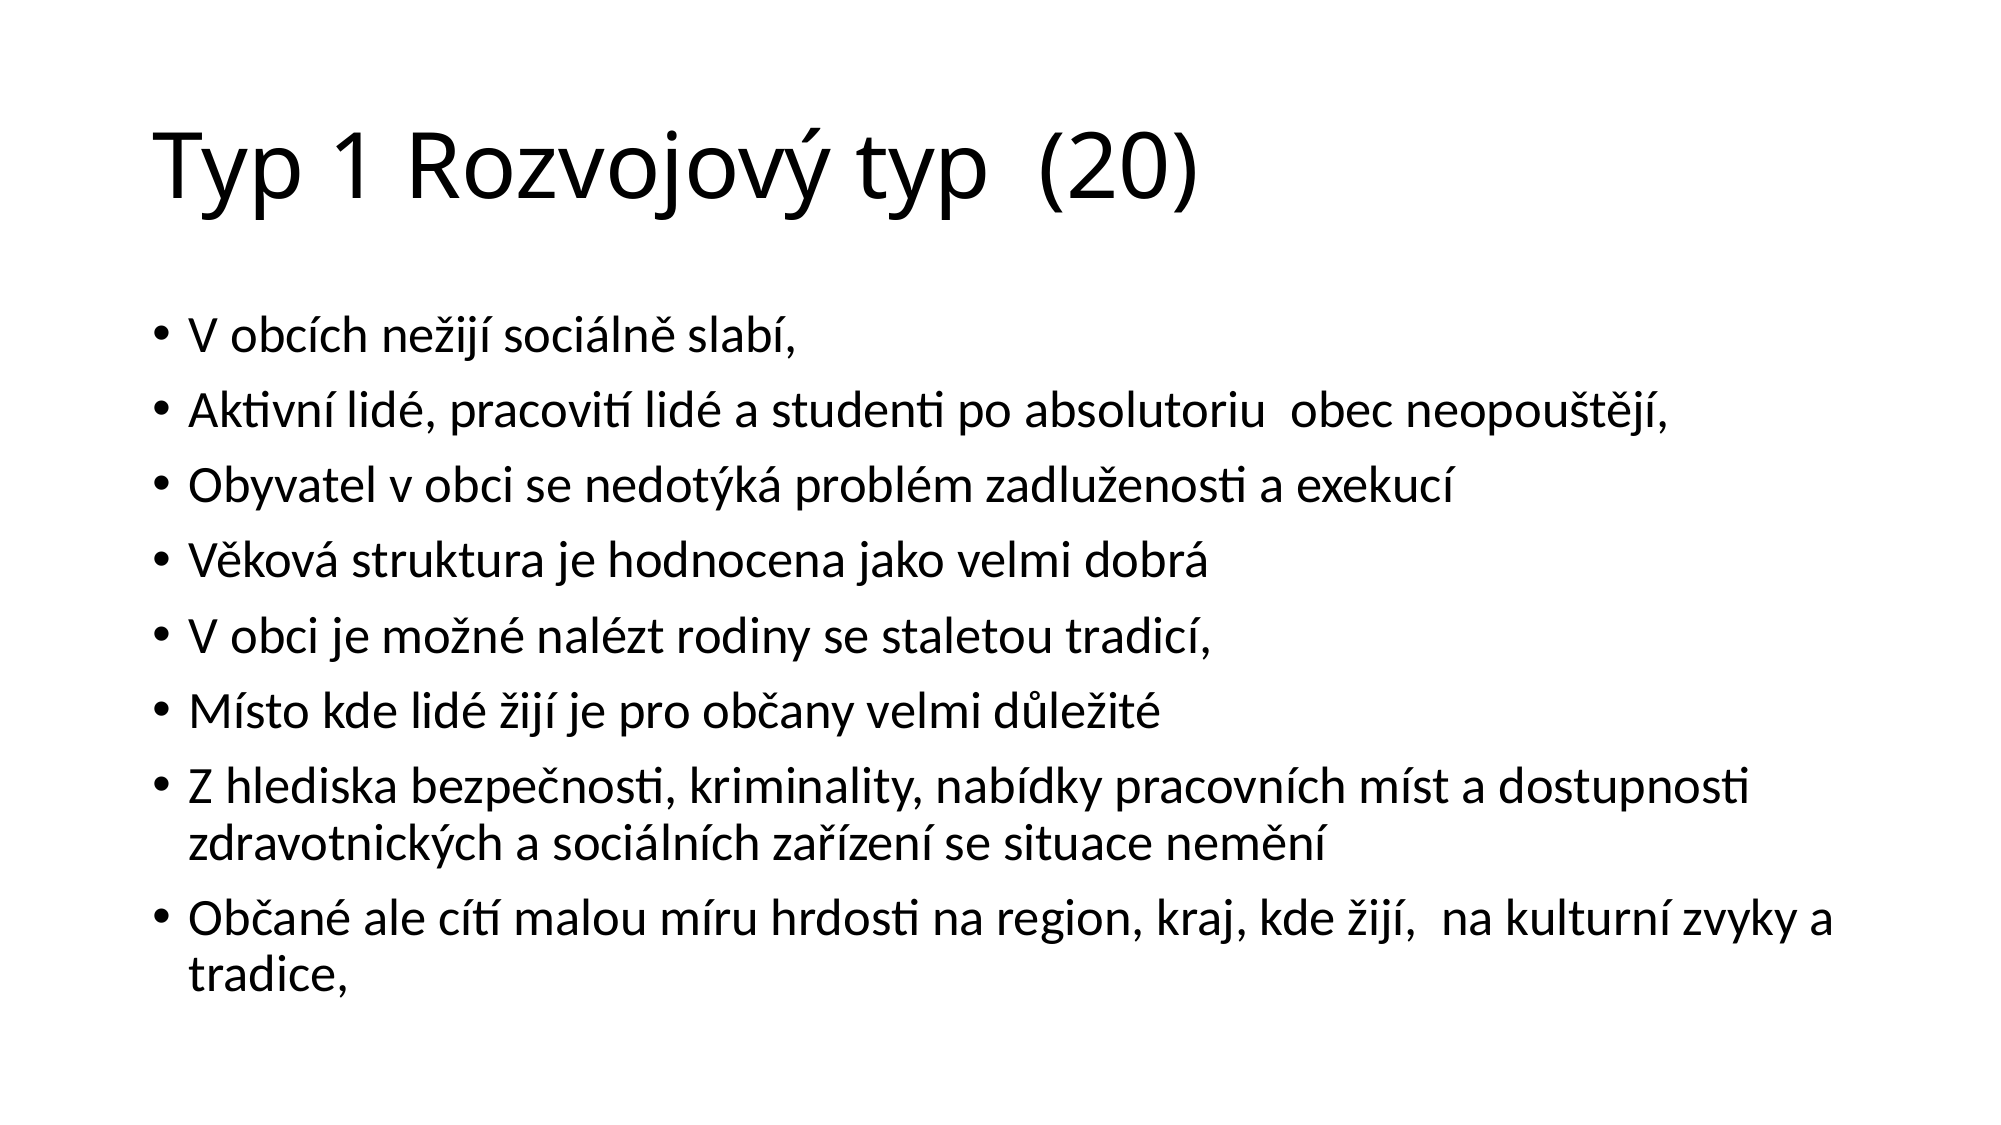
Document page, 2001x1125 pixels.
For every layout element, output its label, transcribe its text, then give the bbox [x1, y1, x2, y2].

title Typ 1 Rozvojový typ (20) [137, 59, 1863, 278]
list V obcích nežijí sociálně slabí, Aktivní lidé, pracovití lidé a studenti po absolutoriu obec neopouštějí, Obyvatel v obci se nedotýká problém zadluženosti a exekucí Věková struktura je hodnocena jako velmi dobrá V obci je možné nalézt rodiny se staletou tradicí, Místo kde lidé žijí je pro občany velmi důležité Z hlediska bezpečnosti, kriminality, nabídky pracovních míst a dostupnosti zdravotnických a sociálních zařízení se situace nemění Občané ale cítí malou míru hrdosti na region, kraj, kde žijí, na kulturní zvyky a tradice, [137, 299, 1863, 1014]
